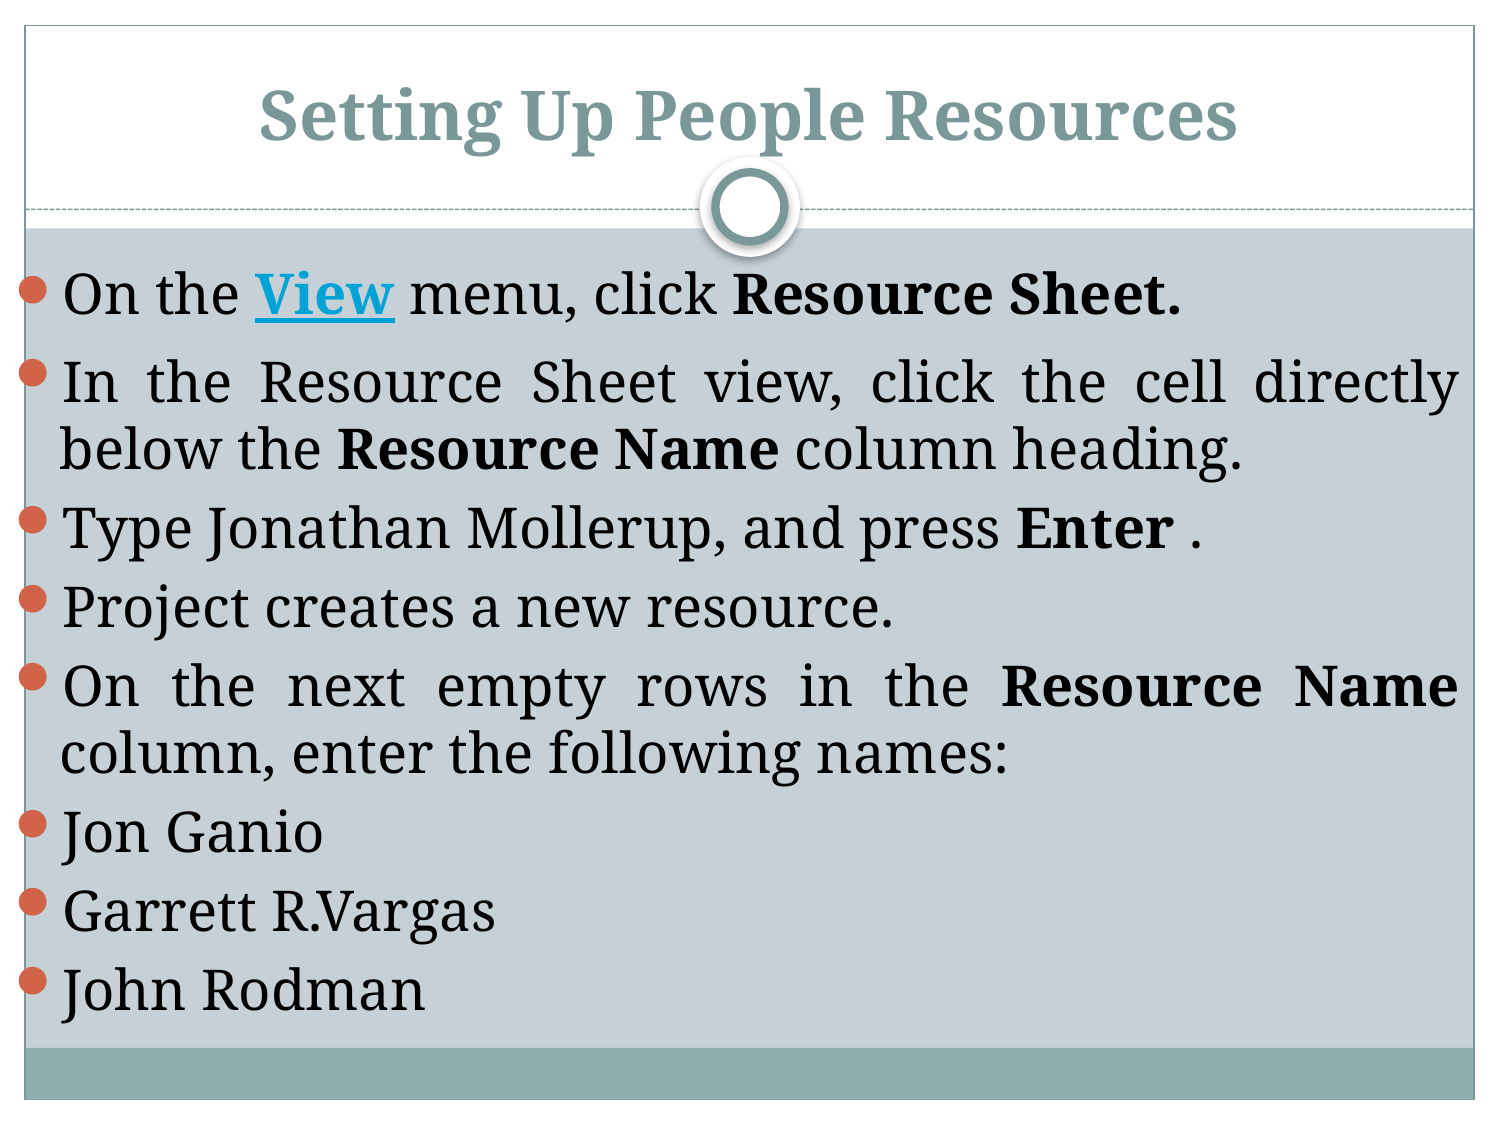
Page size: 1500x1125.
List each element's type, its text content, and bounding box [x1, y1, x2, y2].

title Setting Up People Resources [49, 37, 1450, 162]
list On the View menu, click Resource Sheet. In the Resource Sheet view, click the cell directly below the Resource Name column heading. Type Jonathan Mollerup, and press Enter . Project creates a new resource. On the next empty rows in the Resource Name column, enter the following names: Jon Ganio Garrett R.Vargas John Rodman [0, 250, 1475, 1088]
